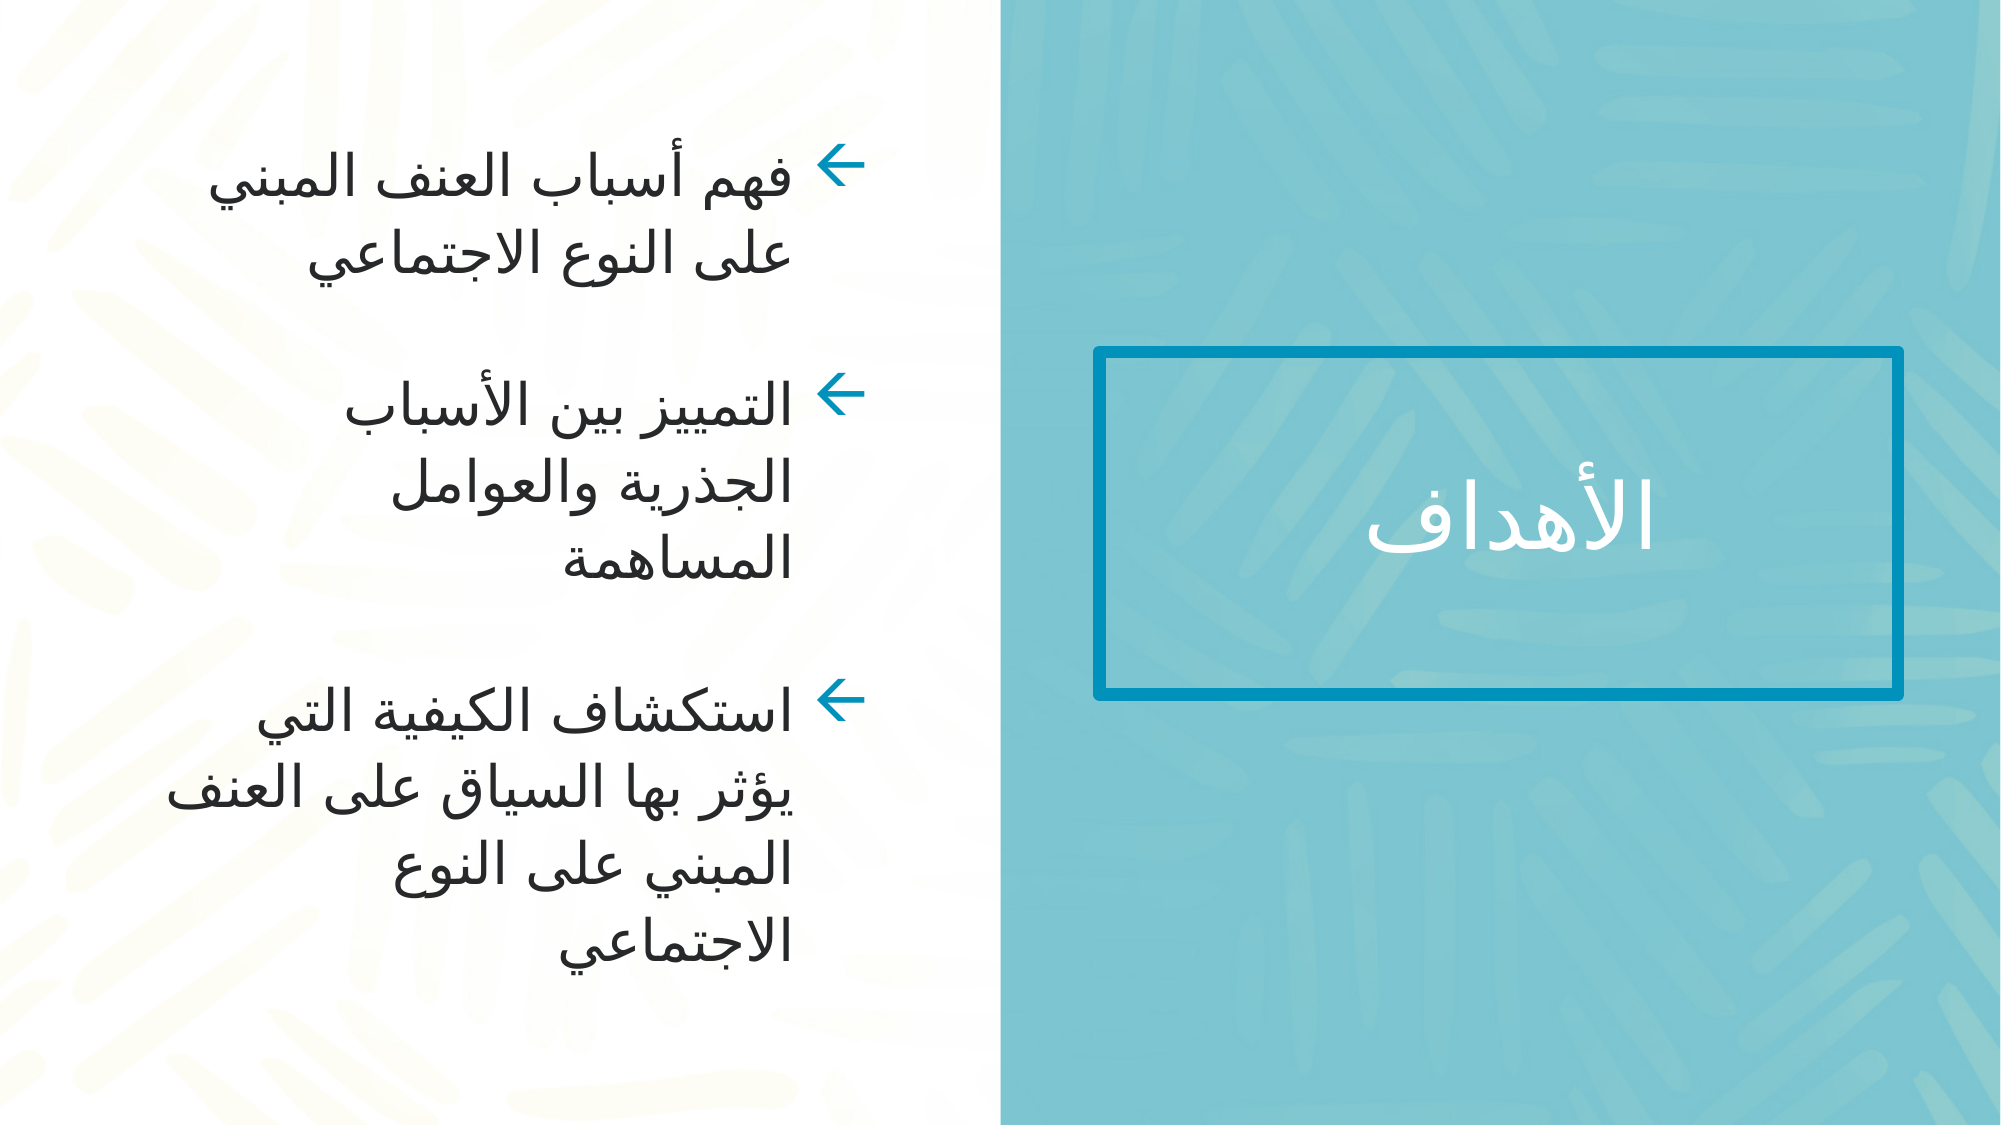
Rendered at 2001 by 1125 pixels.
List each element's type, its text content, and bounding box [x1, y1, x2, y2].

picture [0, 0, 2001, 1125]
list فهم أسباب العنف المبني على النوع الاجتماعي التمييز بين الأسباب الجذرية والعوامل المساهمة استكشاف الكيفية التي يؤثر بها السياق على العنف المبني على النوع الاجتماعي [142, 140, 878, 971]
title الأهداف [1107, 396, 1890, 651]
